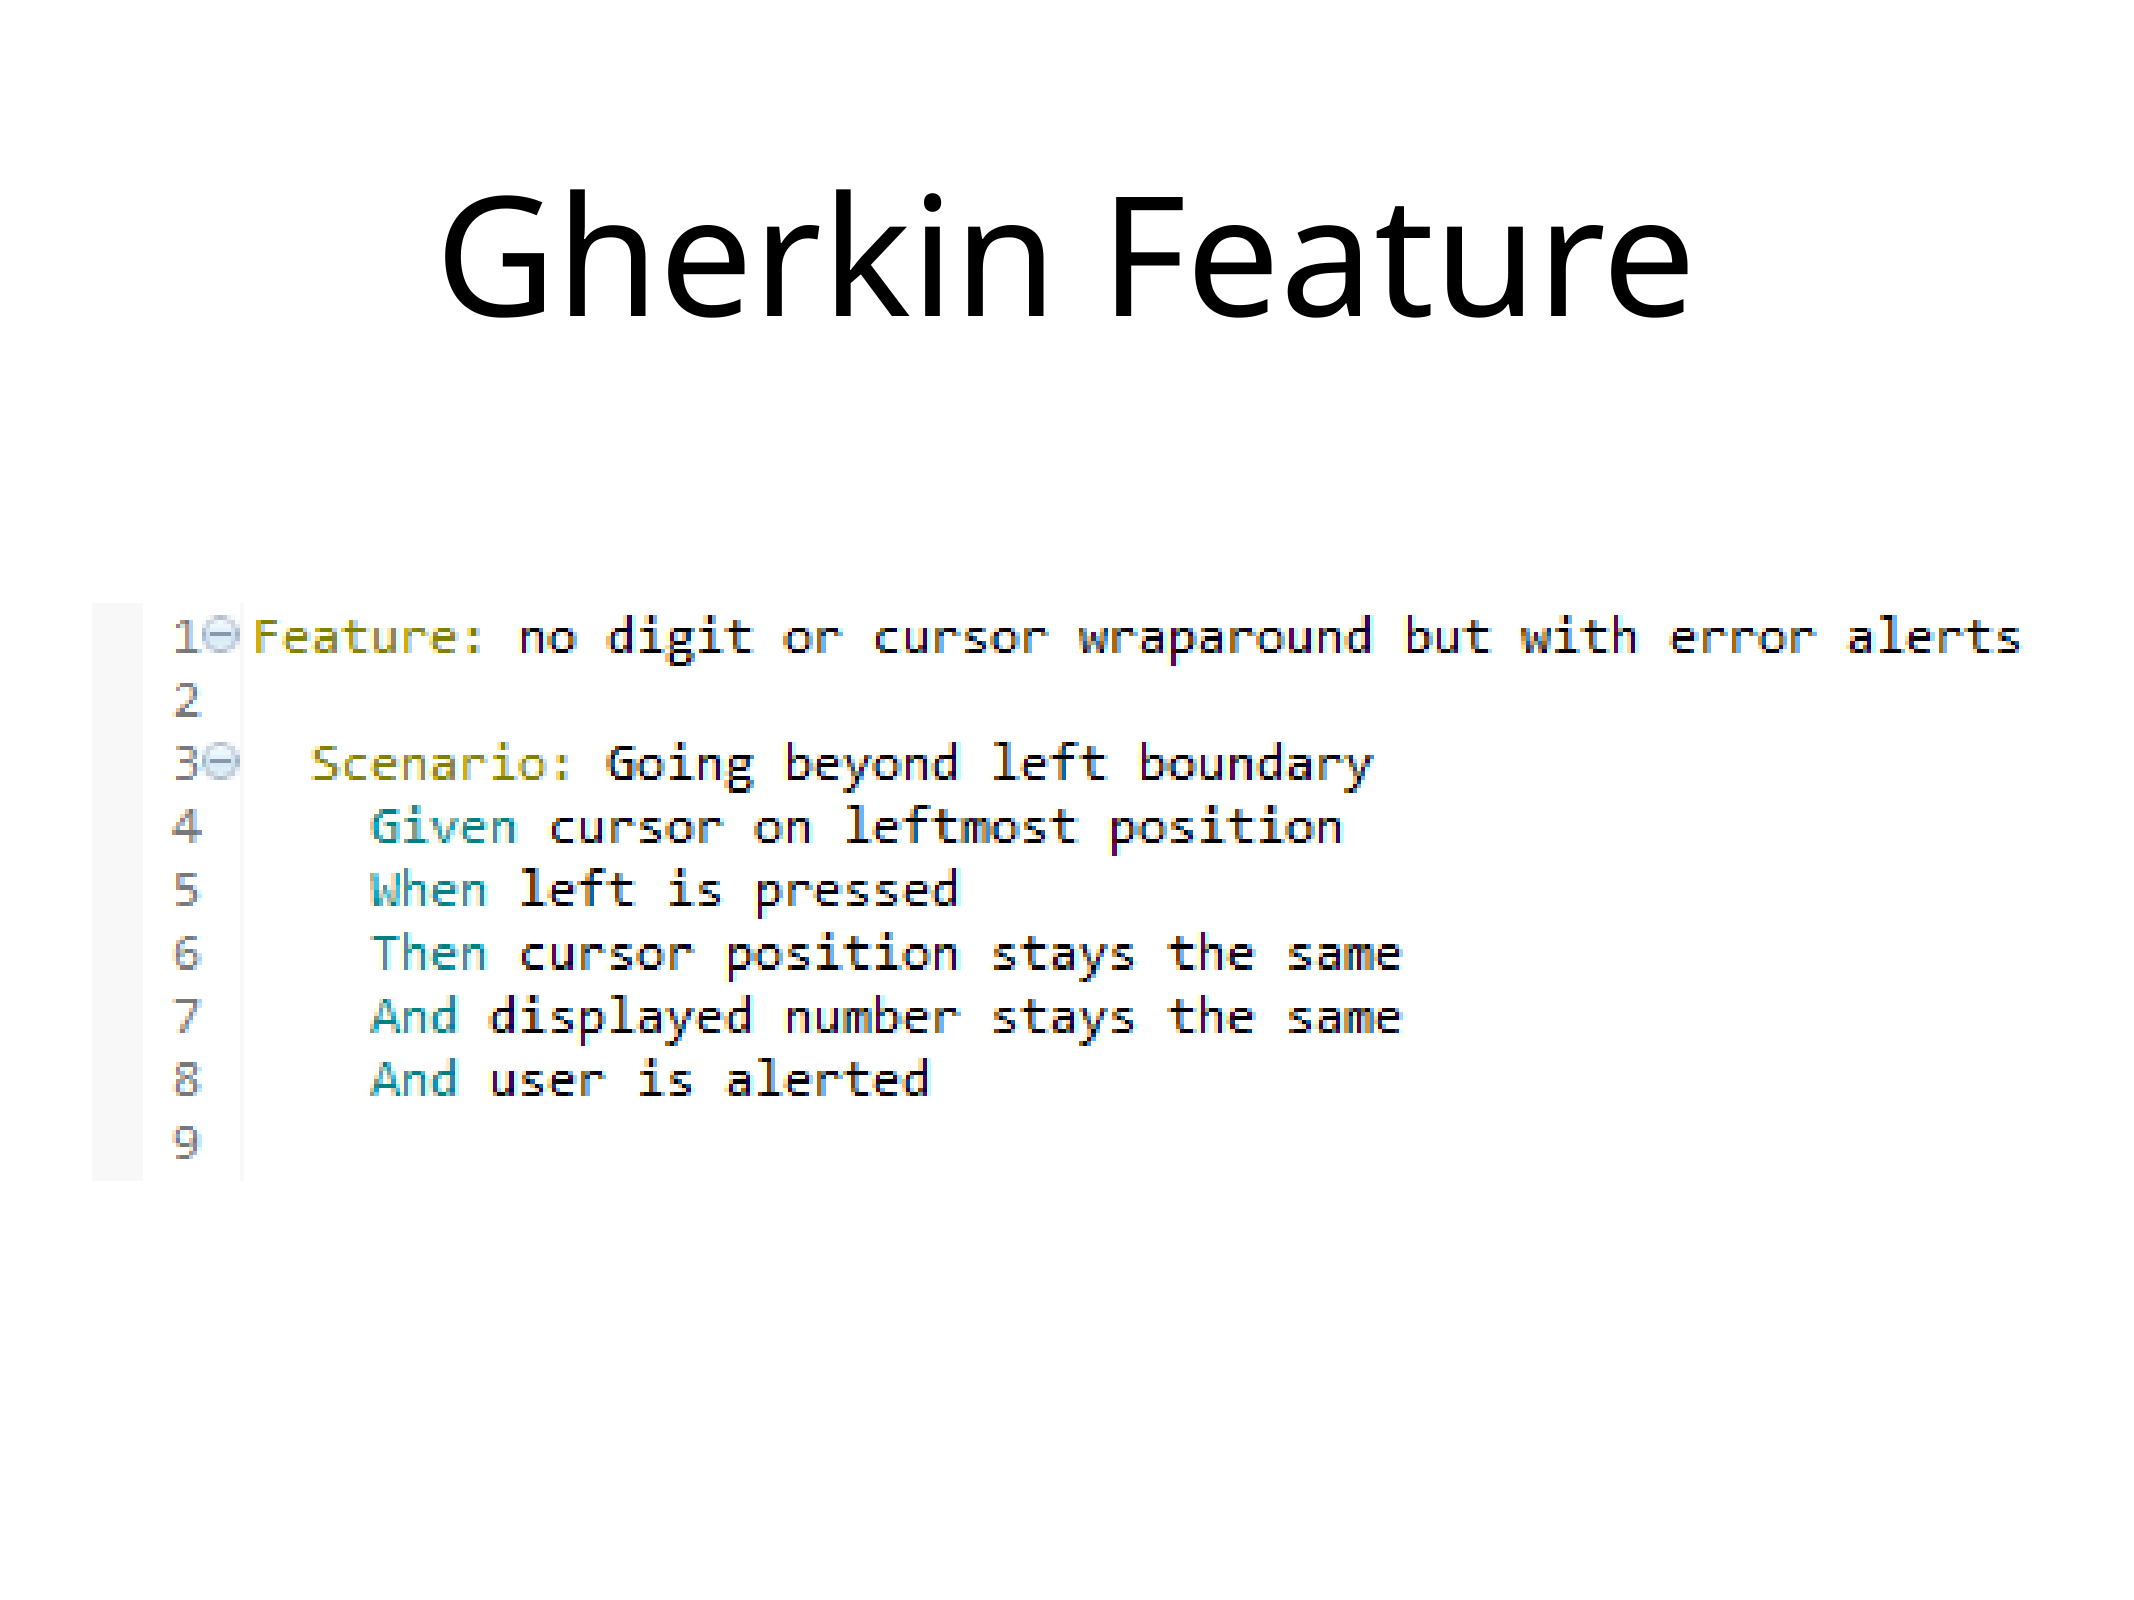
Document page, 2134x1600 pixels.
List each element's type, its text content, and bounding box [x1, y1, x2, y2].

title Gherkin Feature [155, 72, 1978, 428]
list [84, 598, 2049, 1181]
